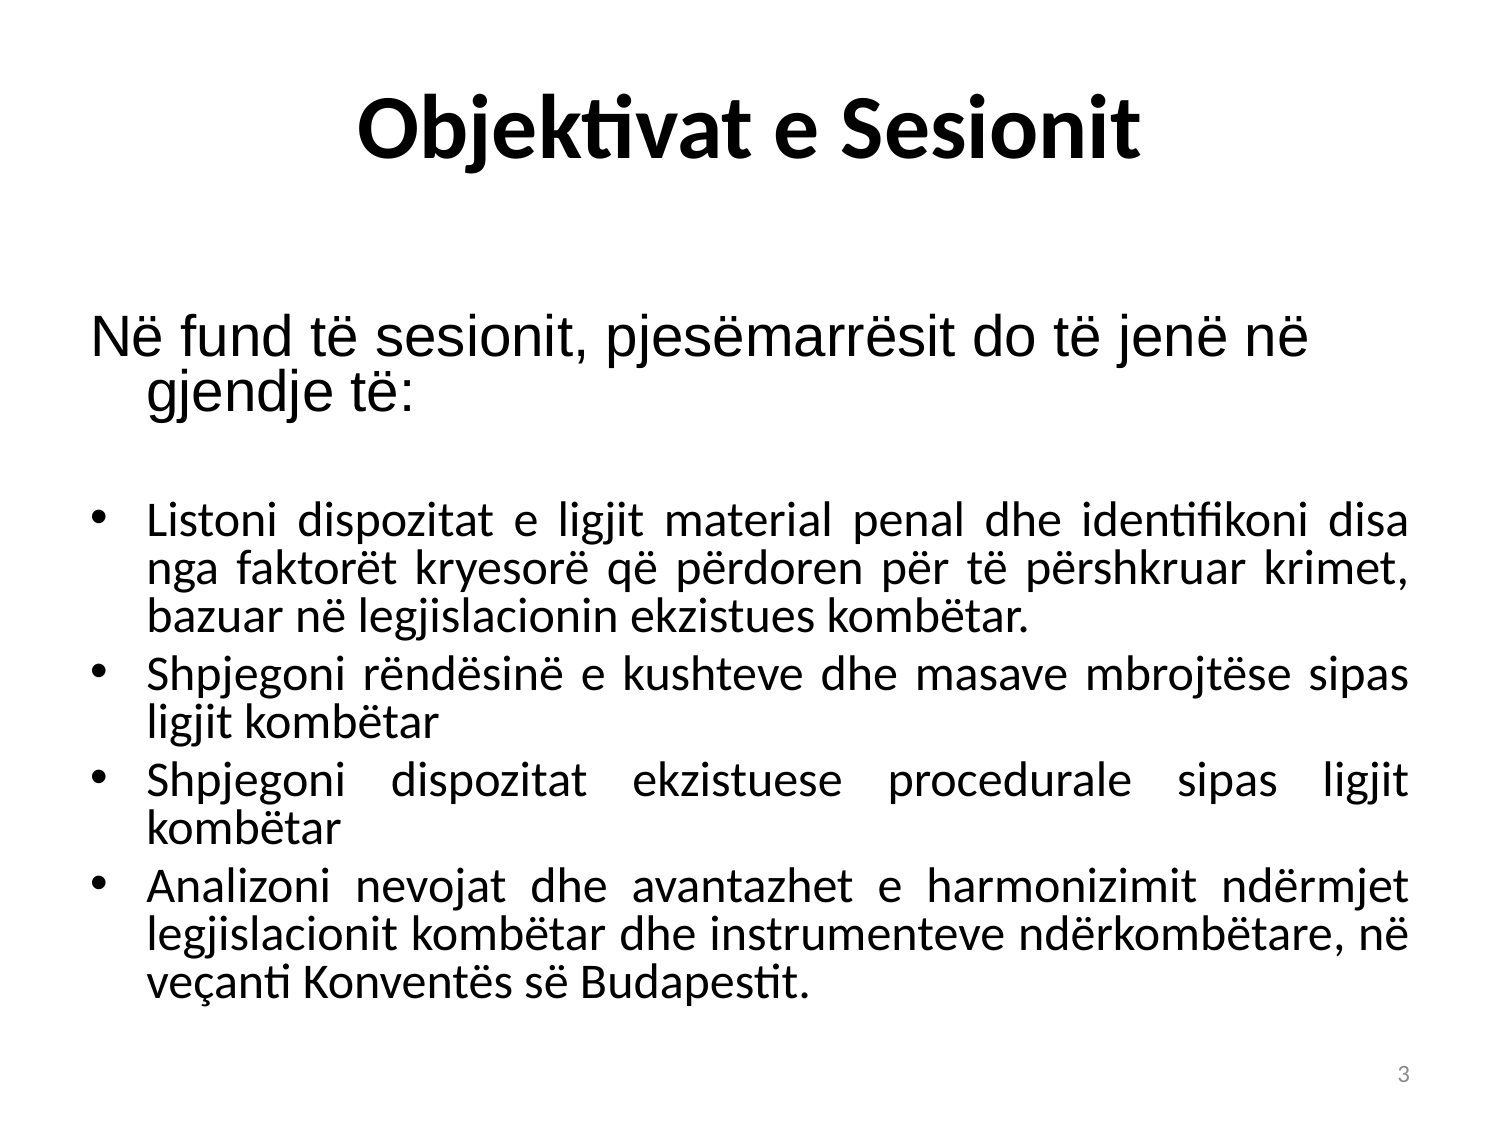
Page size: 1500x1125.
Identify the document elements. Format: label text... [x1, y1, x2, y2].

title Objektivat e Sesionit [75, 45, 1425, 199]
list Në fund të sesionit, pjesëmarrësit do të jenë në gjendje të: Listoni dispozitat e ligjit material penal dhe identifikoni disa nga faktorët kryesorë që përdoren për të përshkruar krimet, bazuar në legjislacionin ekzistues kombëtar. Shpjegoni rëndësinë e kushteve dhe masave mbrojtëse sipas ligjit kombëtar Shpjegoni dispozitat ekzistuese procedurale sipas ligjit kombëtar Analizoni nevojat dhe avantazhet e harmonizimit ndërmjet legjislacionit kombëtar dhe instrumenteve ndërkombëtare, në veçanti Konventës së Budapestit. [75, 224, 1425, 1035]
slide_number 3 [1074, 1042, 1425, 1103]
